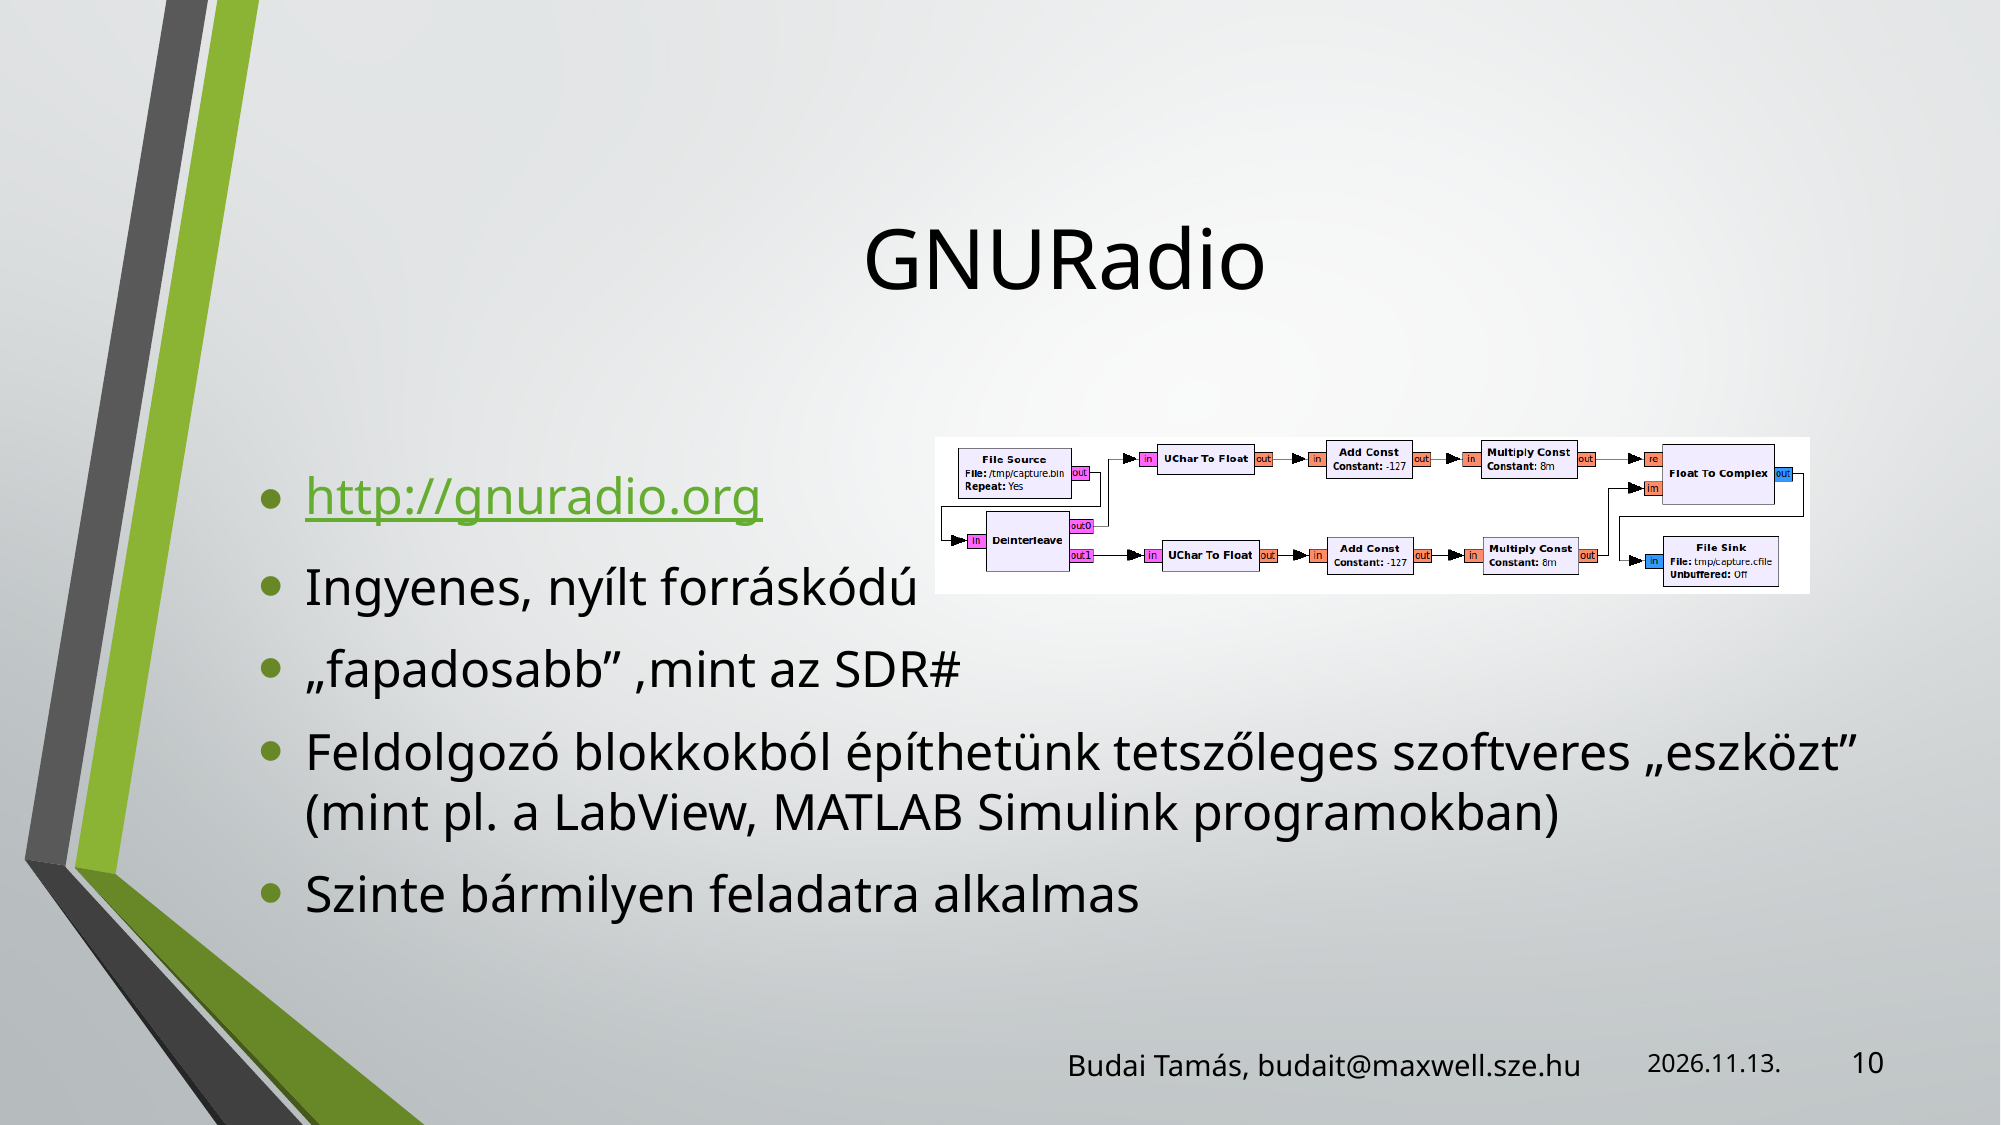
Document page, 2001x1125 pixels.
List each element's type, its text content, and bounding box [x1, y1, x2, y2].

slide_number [1609, 1034, 1797, 1095]
list http://gnuradio.org Ingyenes, nyílt forráskódú „fapadosabb” ,mint az SDR# Feldolgozó blokkokból építhetünk tetszőleges szoftveres „eszközt” (mint pl. a LabView, MATLAB Simulink programokban) Szinte bármilyen feladatra alkalmas [243, 437, 1887, 950]
footer Budai Tamás, budait@maxwell.sze.hu [434, 1040, 1597, 1100]
title GNURadio [243, 112, 1887, 400]
picture [935, 437, 1810, 594]
slide_number 10 [1809, 1034, 1900, 1095]
